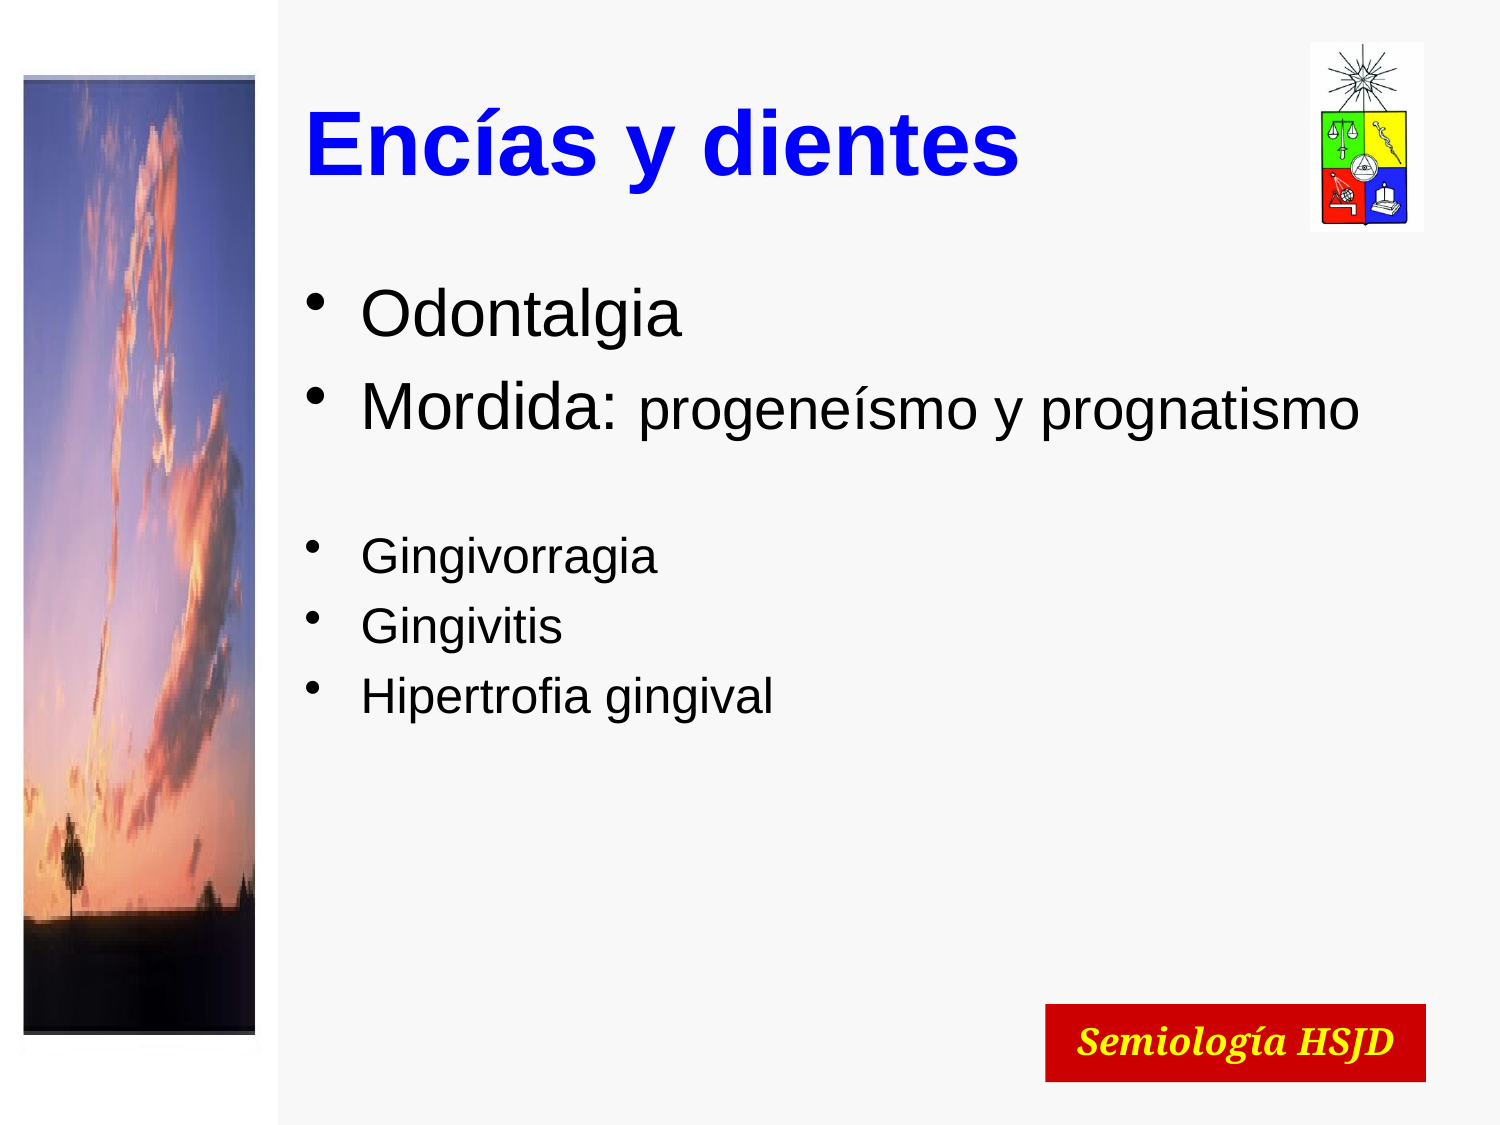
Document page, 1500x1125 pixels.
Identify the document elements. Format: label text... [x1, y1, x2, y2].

list Odontalgia Mordida: progeneísmo y prognatismo Gingivorragia Gingivitis Hipertrofia gingival [289, 262, 1425, 1005]
title Encías y dientes [289, 45, 1425, 233]
footer Semiología HSJD [1045, 1004, 1426, 1083]
picture [0, 0, 278, 1125]
